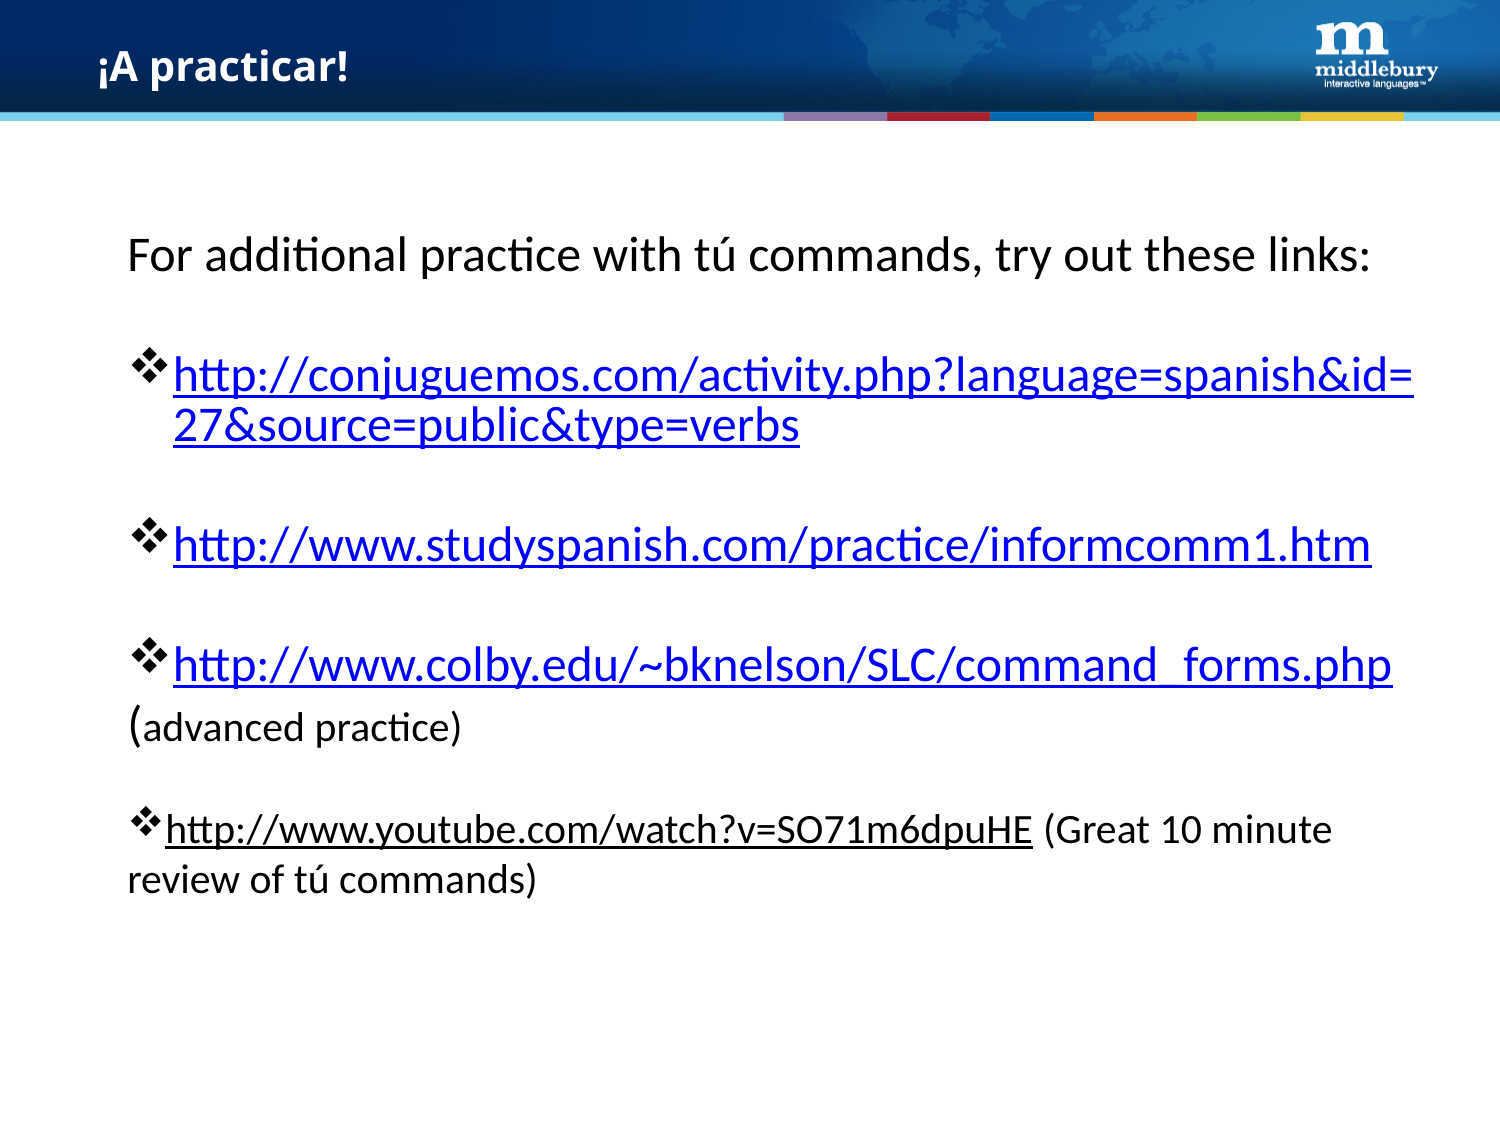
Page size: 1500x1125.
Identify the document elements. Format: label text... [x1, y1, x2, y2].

picture [0, 0, 1500, 121]
title ¡A practicar! [82, 24, 1245, 105]
text_box For additional practice with tú commands, try out these links: http://conjuguemos.com/activity.php?language=spanish&id=27&source=public&type=verbs http://www.studyspanish.com/practice/informcomm1.htm http://www.colby.edu/~bknelson/SLC/command_forms.php (advanced practice) http://www.youtube.com/watch?v=SO71m6dpuHE (Great 10 minute review of tú commands) [112, 214, 1438, 909]
